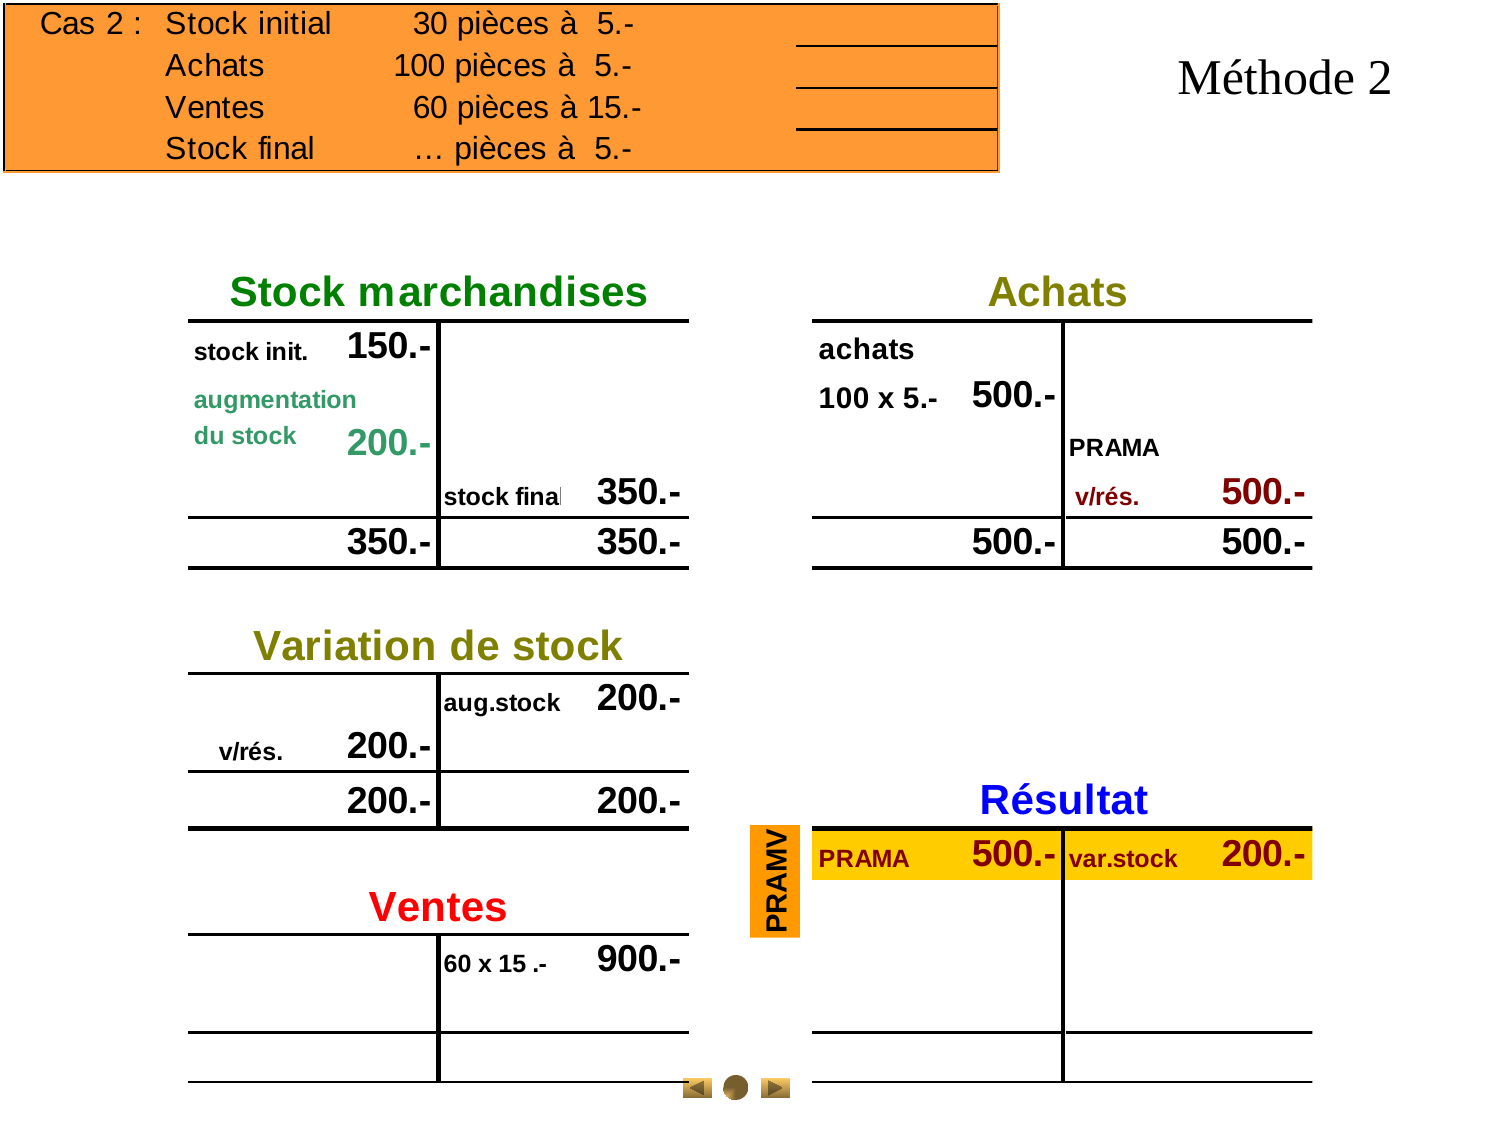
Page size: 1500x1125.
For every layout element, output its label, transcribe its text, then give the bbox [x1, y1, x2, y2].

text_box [3, 3, 1000, 173]
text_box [187, 237, 1314, 1085]
text_box Méthode 2 [1162, 37, 1475, 113]
